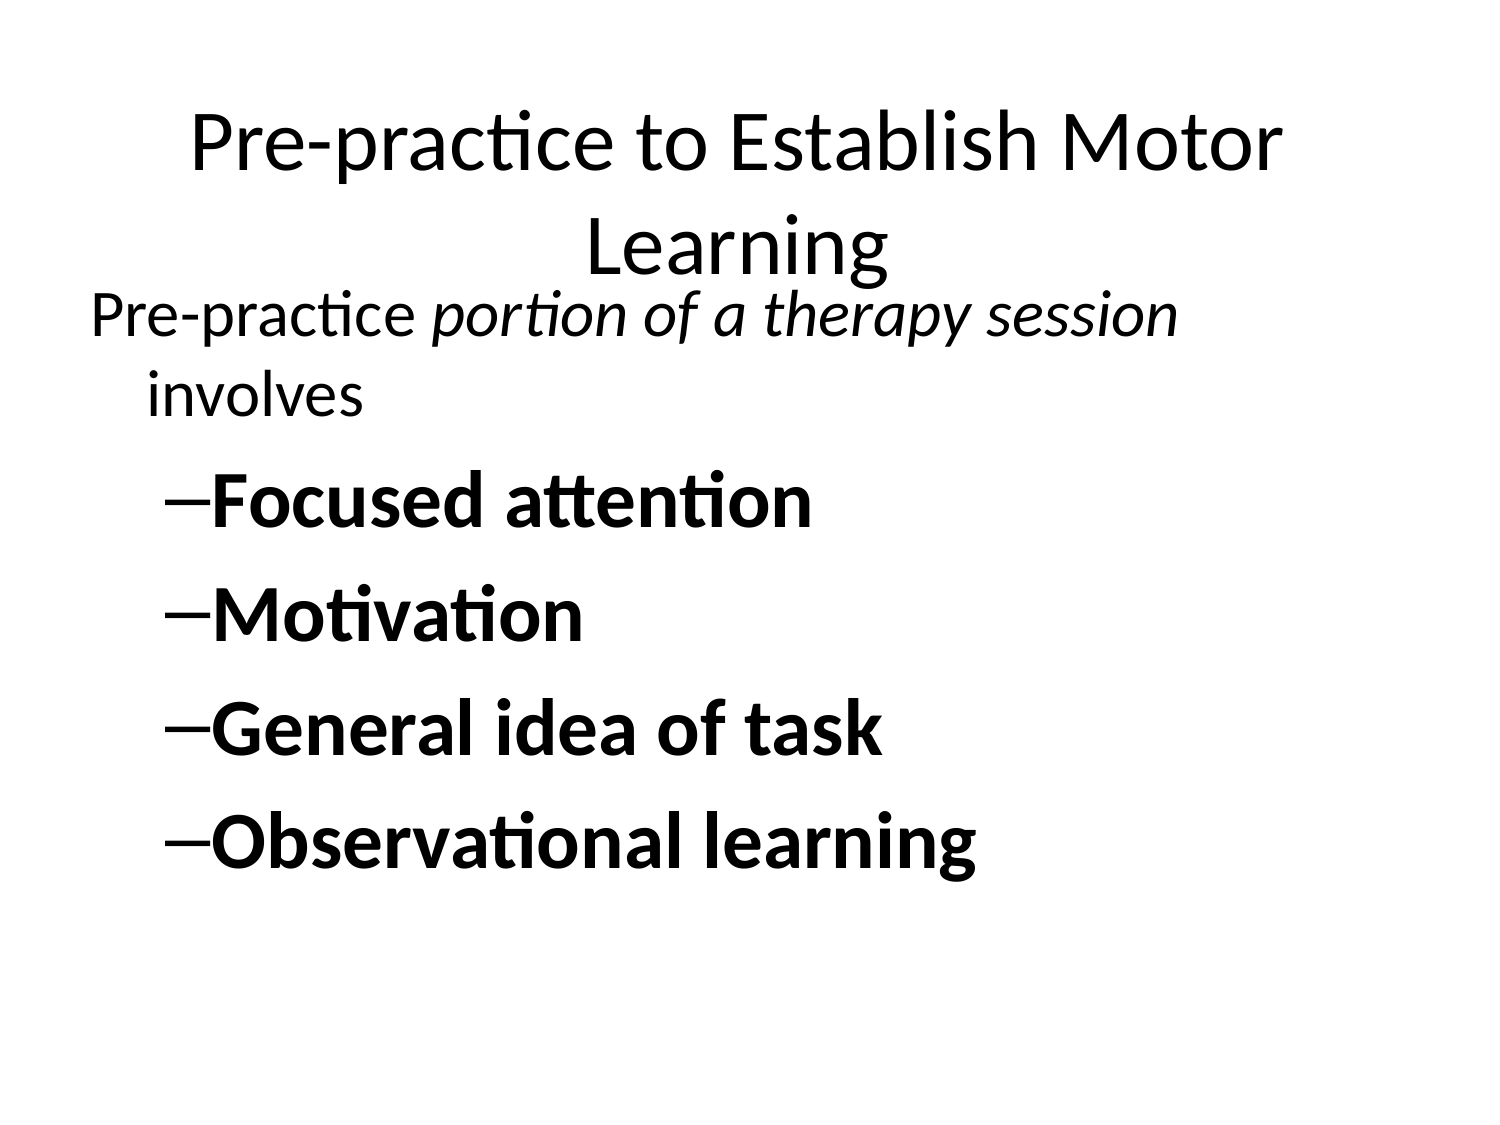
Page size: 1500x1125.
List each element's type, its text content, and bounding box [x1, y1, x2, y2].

title Pre-practice to Establish Motor Learning [50, 75, 1425, 300]
list Pre-practice portion of a therapy session involves Focused attention Motivation General idea of task Observational learning [75, 262, 1425, 1005]
